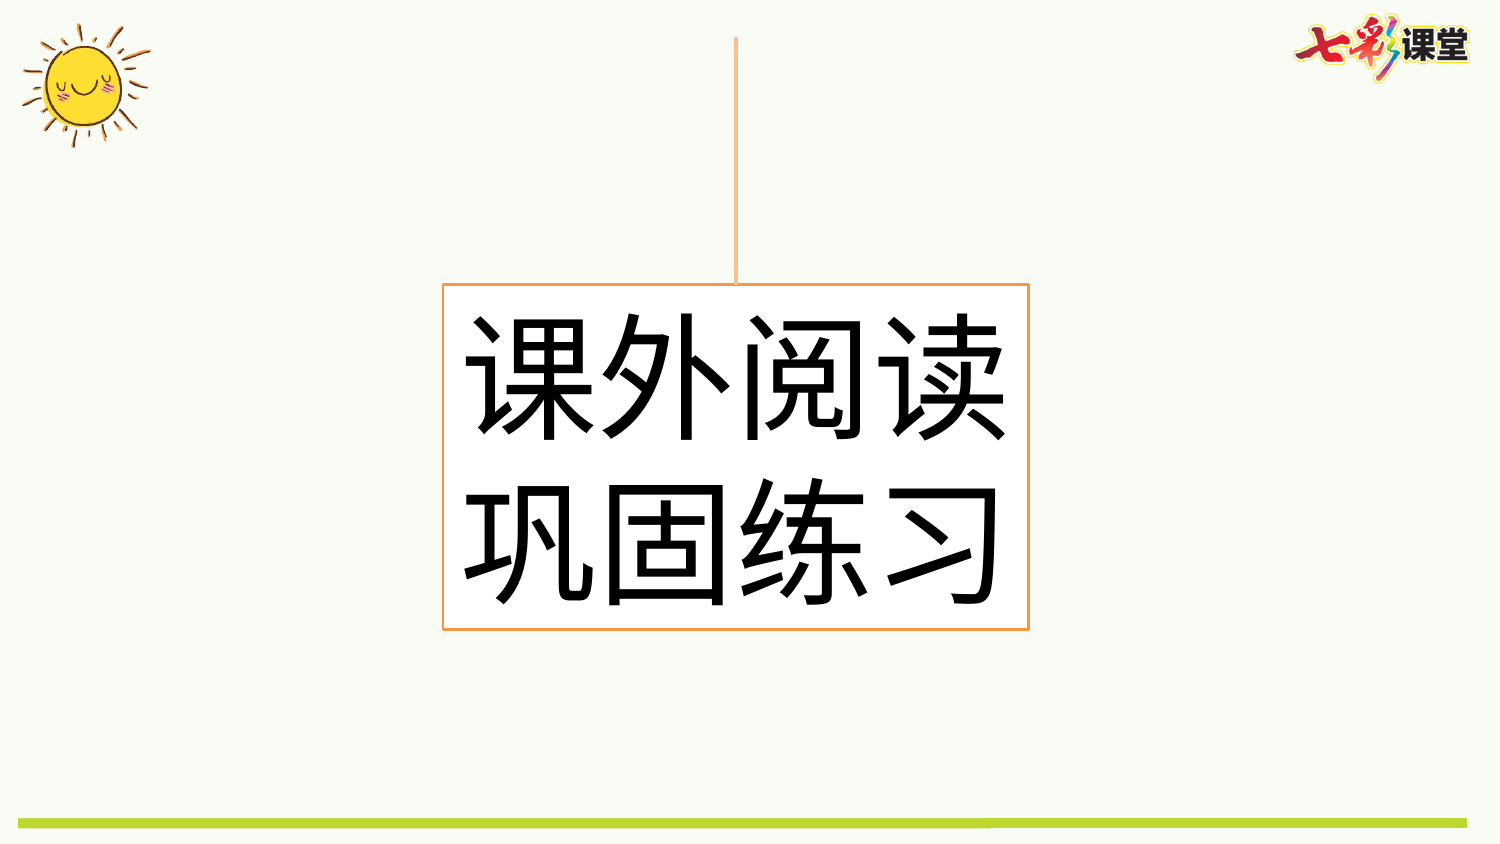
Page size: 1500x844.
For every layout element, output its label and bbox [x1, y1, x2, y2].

picture [0, 0, 173, 172]
picture [1291, 9, 1472, 87]
text_box [442, 0, 1029, 634]
picture [18, 771, 1467, 844]
